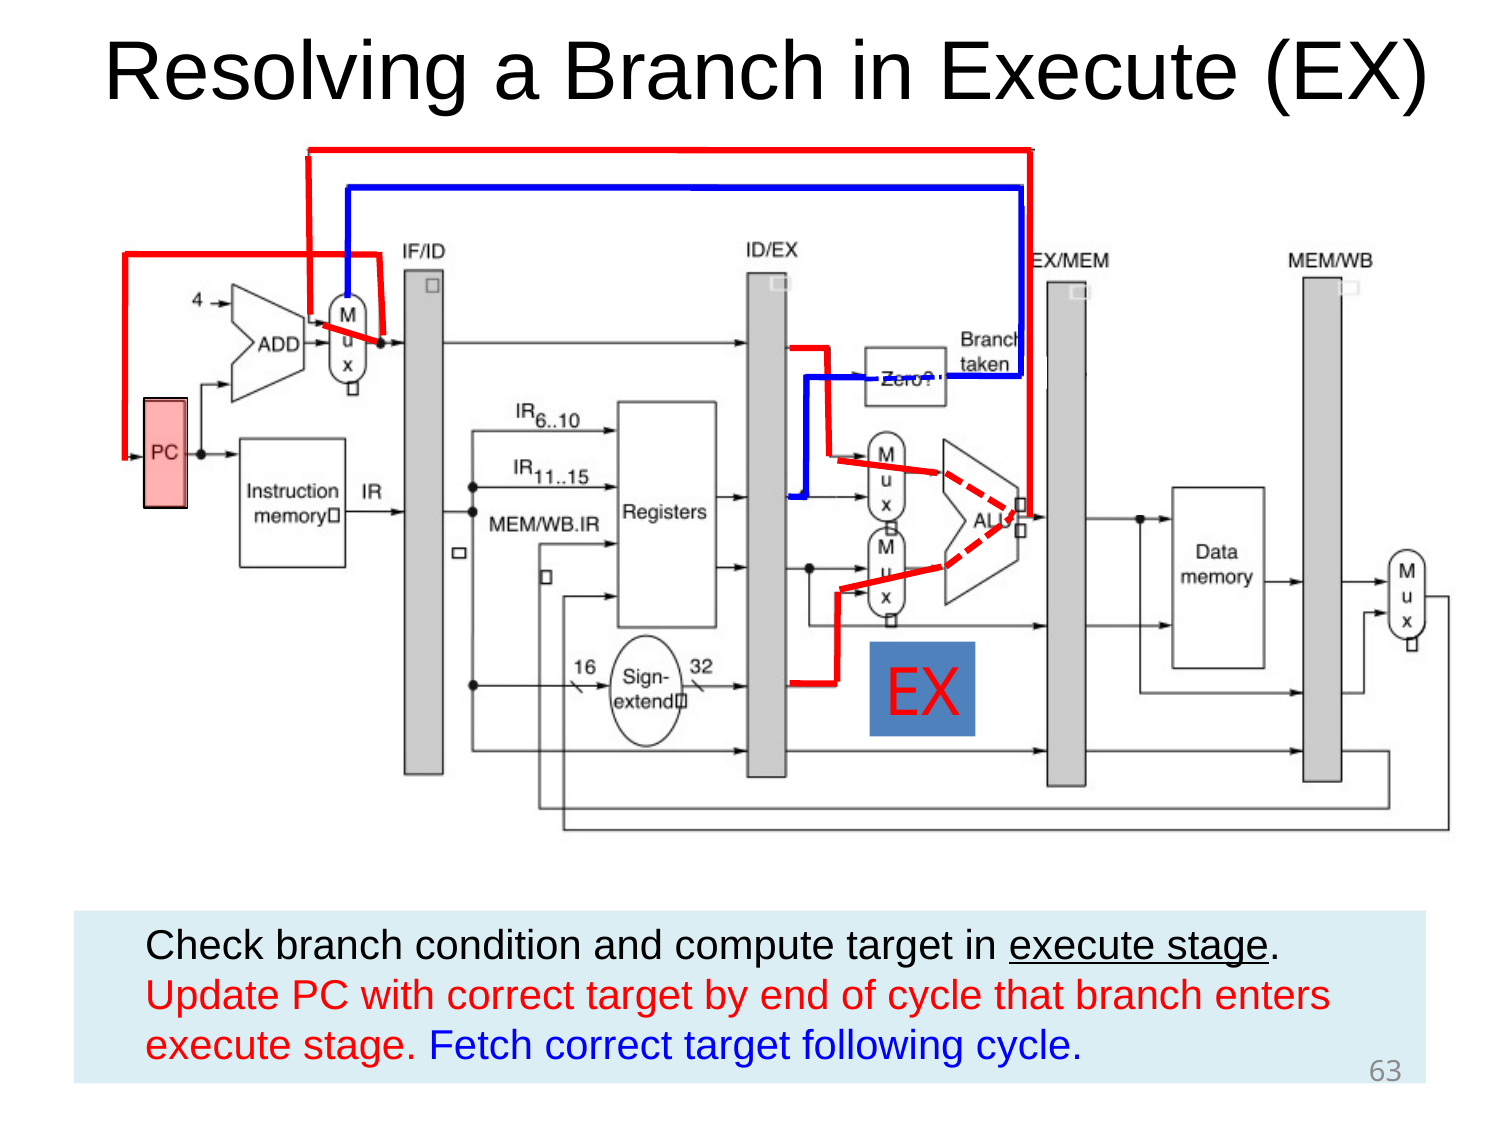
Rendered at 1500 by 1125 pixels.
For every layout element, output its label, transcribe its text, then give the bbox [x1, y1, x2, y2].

slide_number 63 [1074, 1042, 1425, 1103]
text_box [945, 472, 1015, 515]
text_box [945, 516, 1013, 567]
list Check branch condition and compute target in execute stage. Update PC with correct target by end of cycle that branch enters execute stage. Fetch correct target following cycle. [73, 910, 1426, 1084]
title Resolving a Branch in Execute (EX) [73, 8, 1462, 125]
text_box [864, 376, 942, 380]
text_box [839, 566, 942, 590]
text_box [339, 291, 424, 297]
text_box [837, 460, 938, 474]
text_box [322, 324, 378, 342]
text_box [774, 401, 882, 405]
picture [96, 114, 1485, 855]
